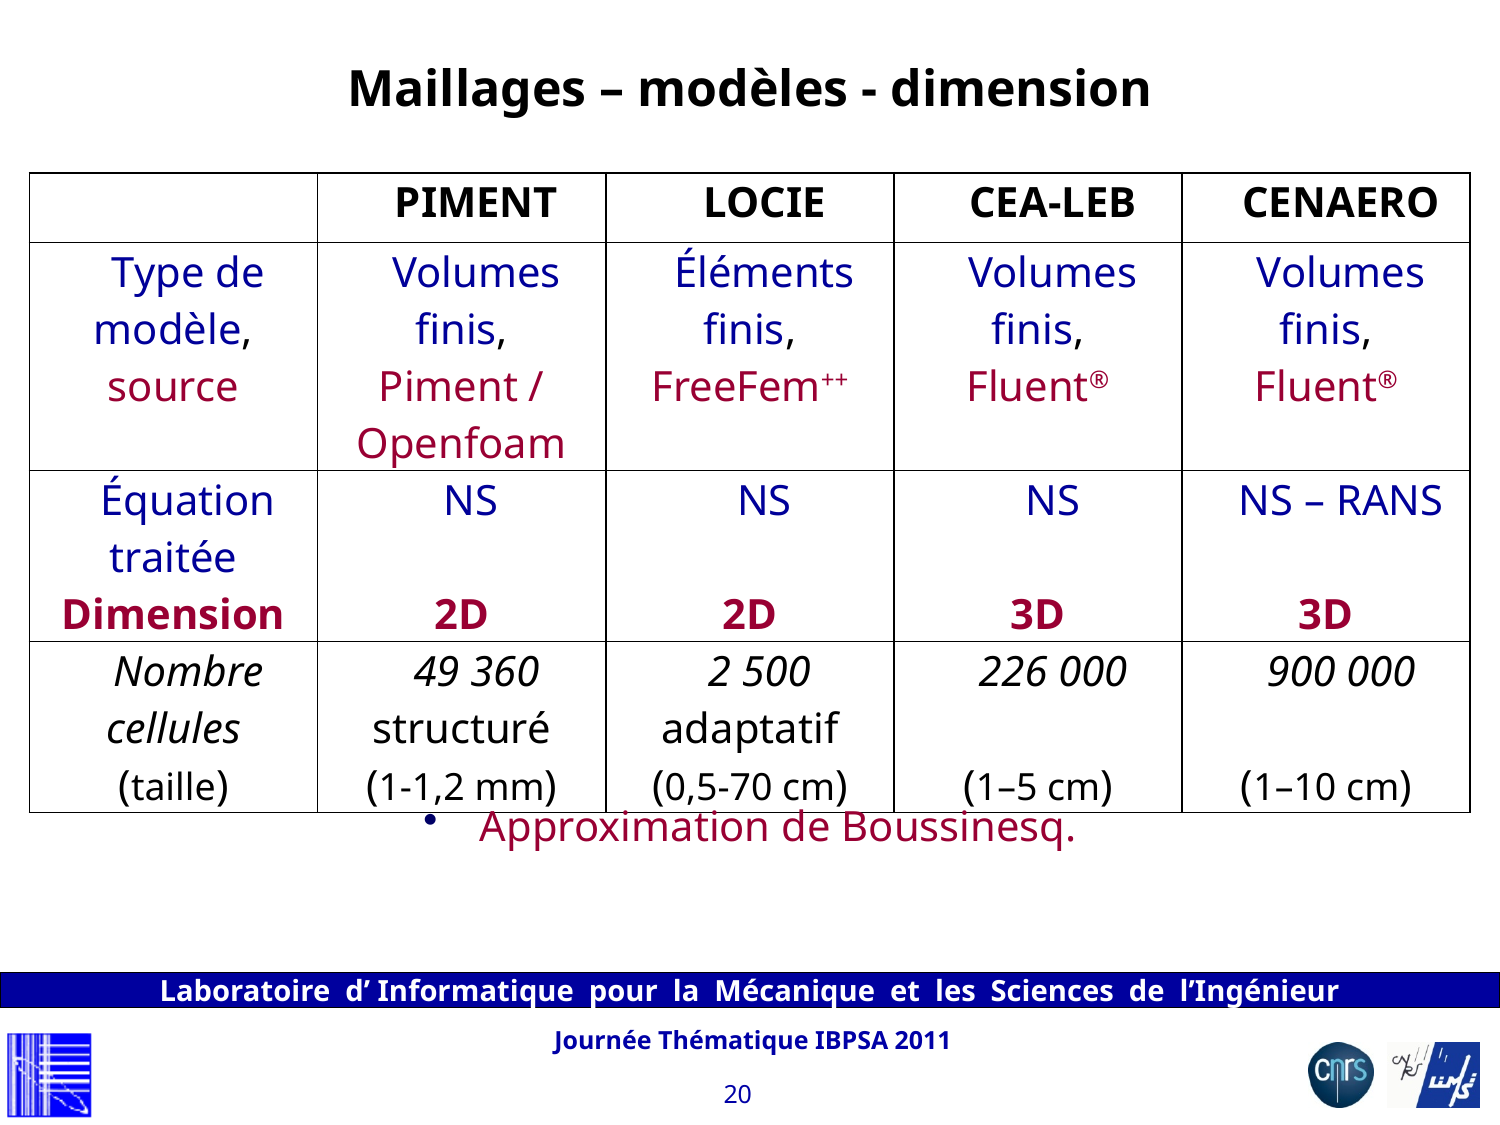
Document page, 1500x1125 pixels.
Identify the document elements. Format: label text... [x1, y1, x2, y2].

picture [1308, 1042, 1374, 1108]
table_header PIMENT [318, 174, 605, 242]
table_cell NS 2D [607, 471, 893, 641]
table_cell Volumes finis, Fluent® [1183, 243, 1469, 470]
table_cell 900 000 (1–10 cm) [1183, 642, 1469, 792]
table_cell 226 000 (1–5 cm) [895, 642, 1181, 792]
table_header CEA-LEB [895, 174, 1181, 242]
title Maillages – modèles - dimension [0, 0, 1500, 161]
slide_number 20 [562, 1065, 913, 1125]
table_cell NS 3D [895, 471, 1181, 641]
table_cell Type de modèle, source [30, 243, 317, 470]
table_header CENAERO [1183, 174, 1469, 242]
footer Journée Thématique IBPSA 2011 [445, 1016, 1062, 1060]
table_cell Éléments finis, FreeFem++ [607, 243, 893, 470]
table_cell Nombre cellules (taille) [30, 642, 317, 792]
picture [6, 1032, 93, 1119]
table_cell Volumes finis, Piment / Openfoam [318, 243, 605, 470]
table_cell NS – RANS 3D [1183, 471, 1469, 641]
text_box Approximation de Boussinesq. [29, 792, 1471, 949]
table_header LOCIE [607, 174, 893, 242]
table_cell 2 500 adaptatif (0,5-70 cm) [607, 642, 893, 792]
table_cell Équation traitée Dimension [30, 471, 317, 641]
table_header [30, 174, 317, 242]
table_cell 49 360 structuré (1-1,2 mm) [318, 642, 605, 792]
table_cell NS 2D [318, 471, 605, 641]
picture [1387, 1042, 1480, 1108]
table_cell Volumes finis, Fluent® [895, 243, 1181, 470]
